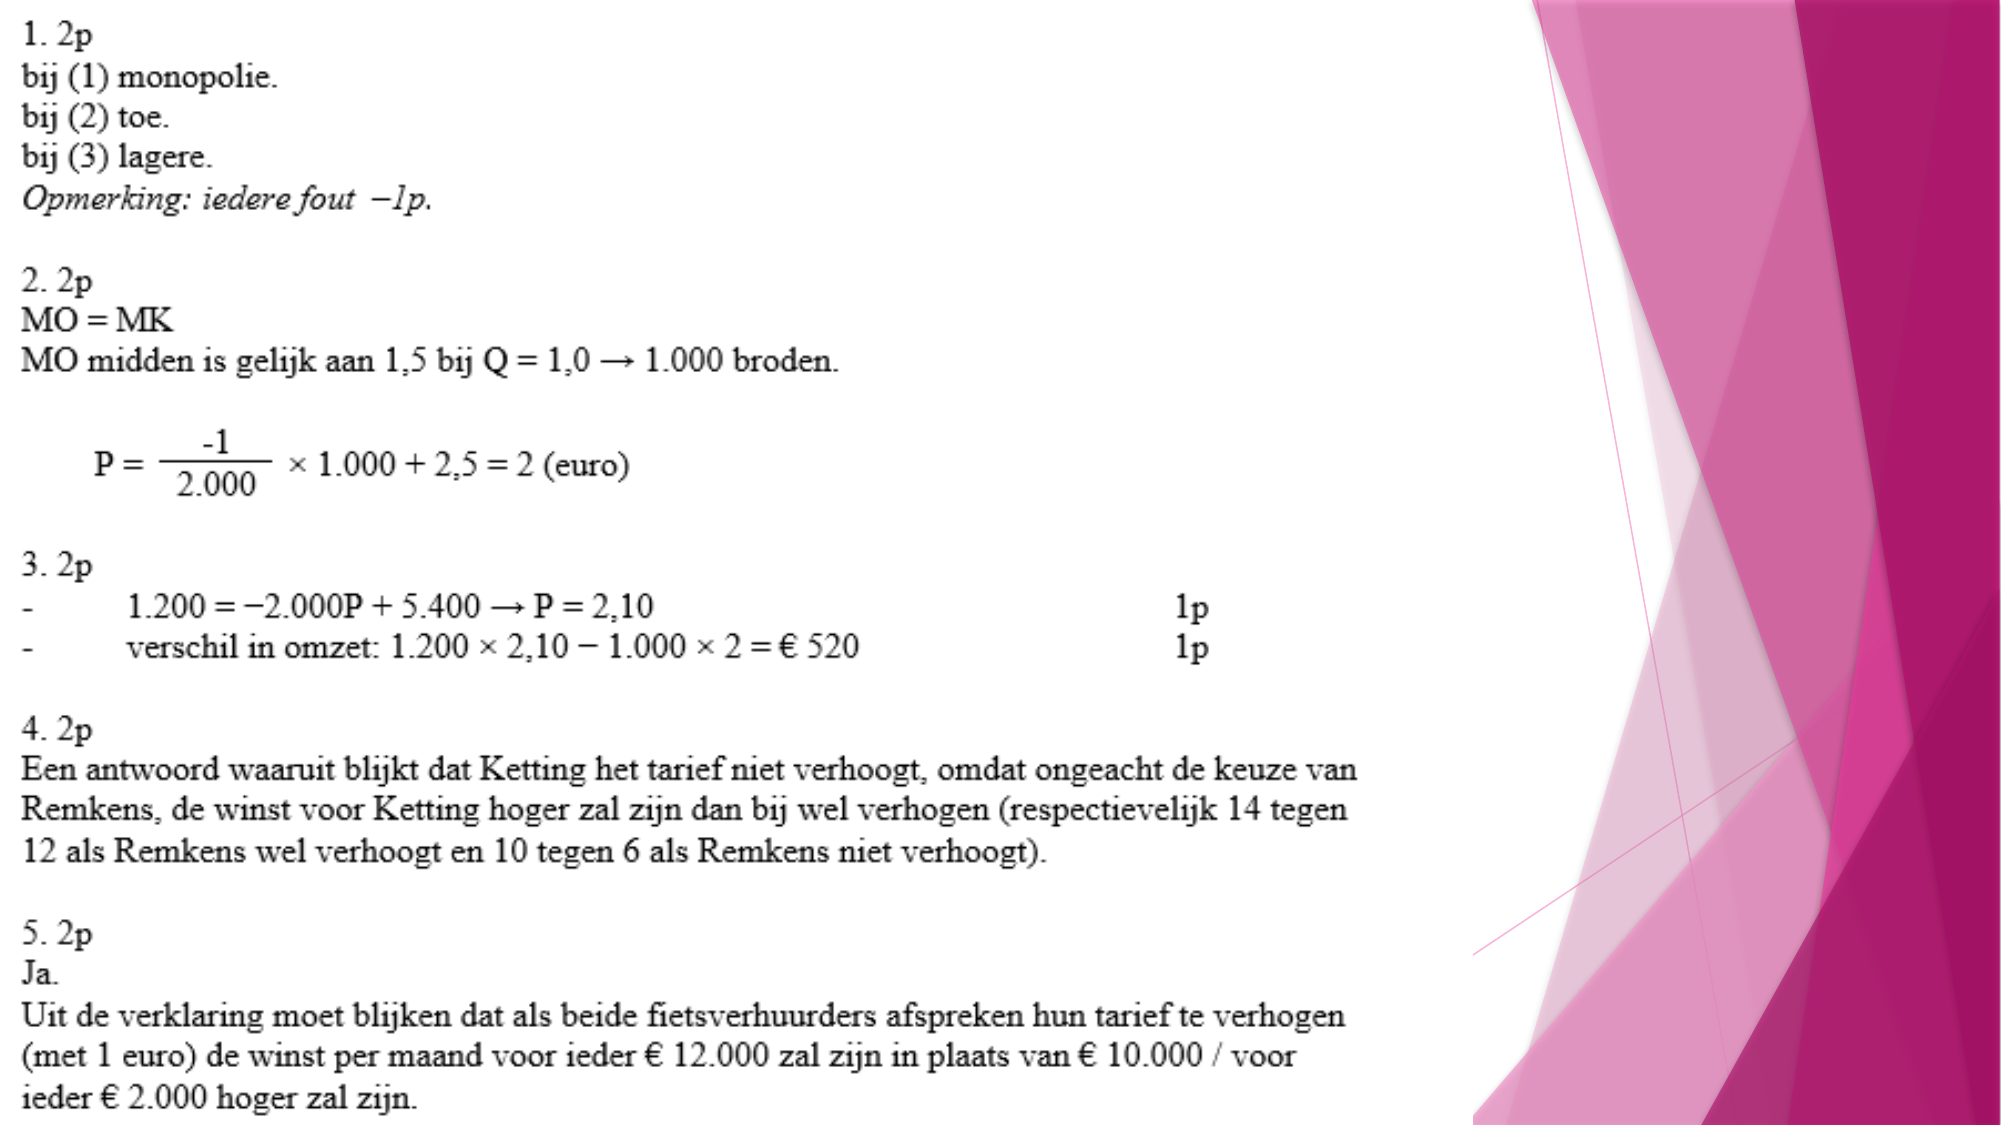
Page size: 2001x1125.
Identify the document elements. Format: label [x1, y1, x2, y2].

picture [0, 0, 1501, 1125]
